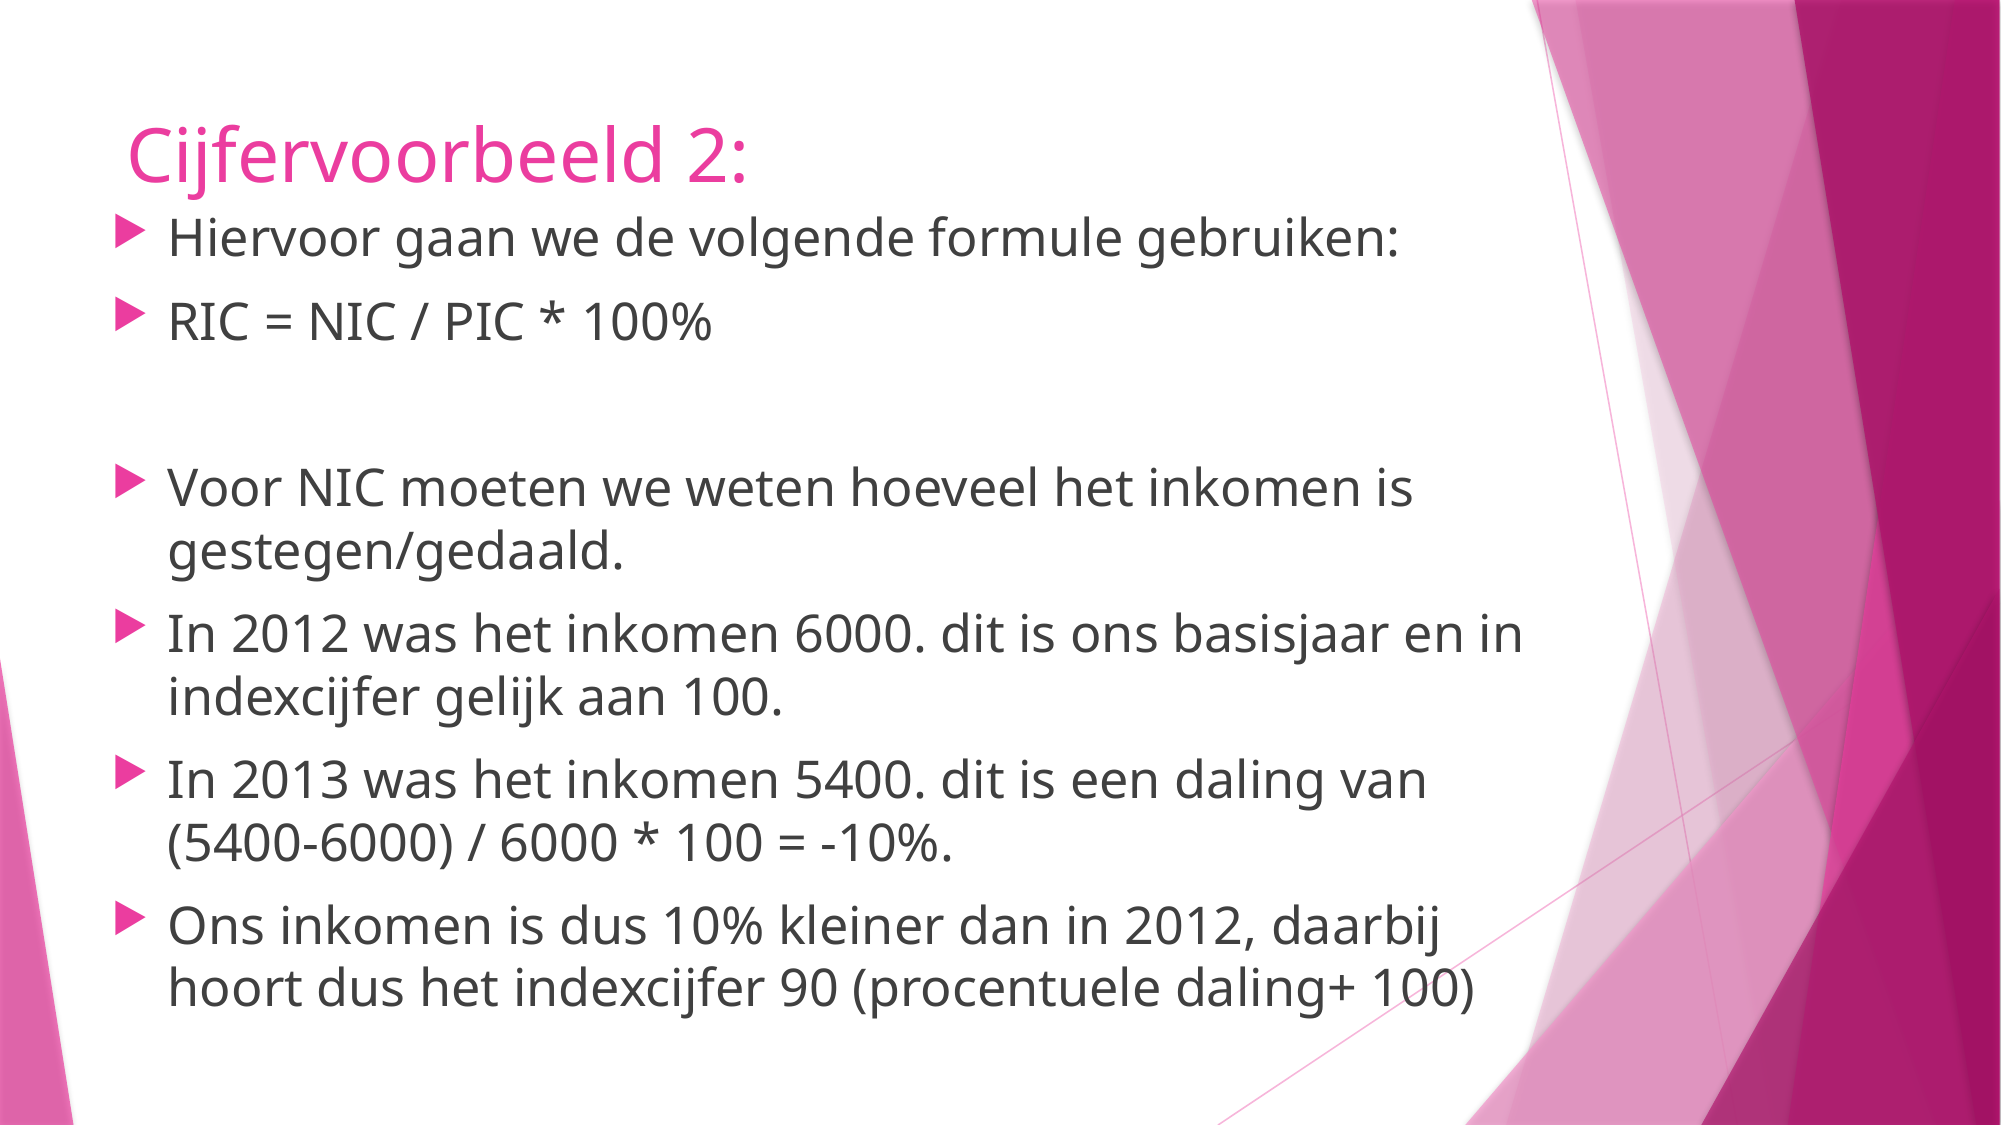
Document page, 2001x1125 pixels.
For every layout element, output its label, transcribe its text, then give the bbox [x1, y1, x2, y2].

list Hiervoor gaan we de volgende formule gebruiken: RIC = NIC / PIC * 100% Voor NIC moeten we weten hoeveel het inkomen is gestegen/gedaald. In 2012 was het inkomen 6000. dit is ons basisjaar en in indexcijfer gelijk aan 100. In 2013 was het inkomen 5400. dit is een daling van (5400-6000) / 6000 * 100 = -10%. Ons inkomen is dus 10% kleiner dan in 2012, daarbij hoort dus het indexcijfer 90 (procentuele daling+ 100) [96, 197, 1591, 1080]
title Cijfervoorbeeld 2: [111, 99, 1522, 197]
